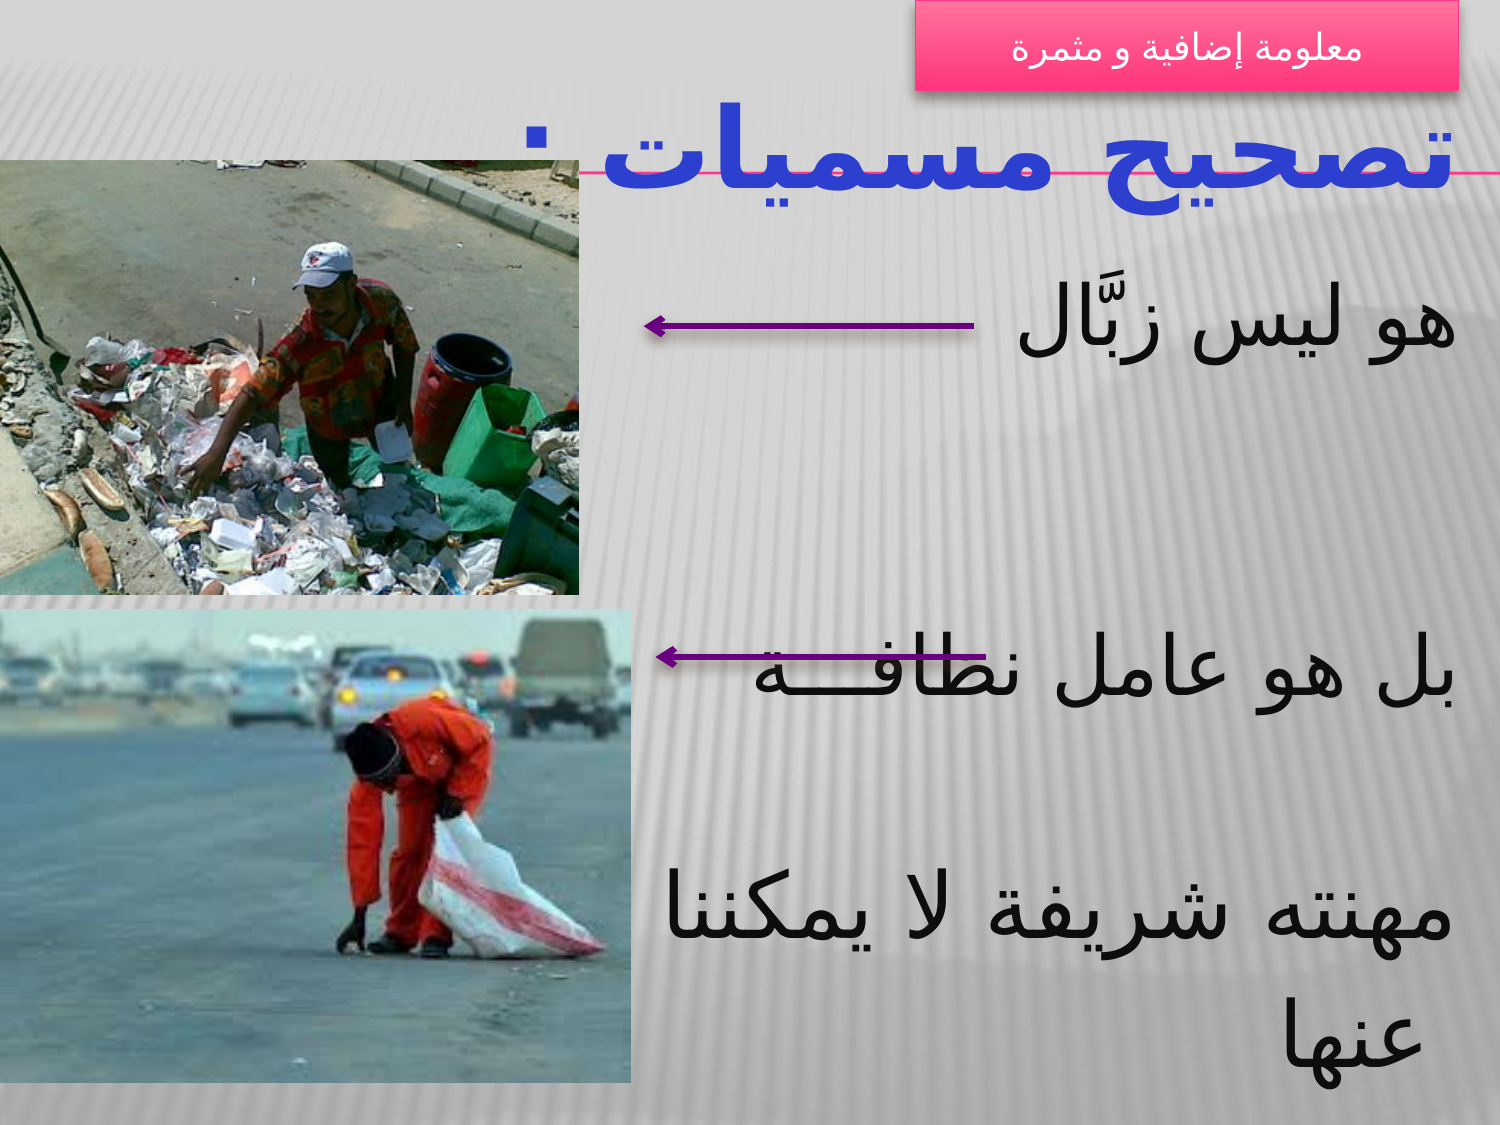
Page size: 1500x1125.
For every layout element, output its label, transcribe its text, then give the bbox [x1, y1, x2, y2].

text_box معلومة إضافية و مثمرة [915, 0, 1459, 91]
title تصحيح مسميات : [50, 75, 1475, 213]
picture [0, 160, 580, 596]
list هو ليس زبَّال بل هو عامل نظافـــة مهنته شريفة لا يمكننا ان نستغني عنها [586, 254, 1475, 998]
picture [0, 609, 632, 1083]
